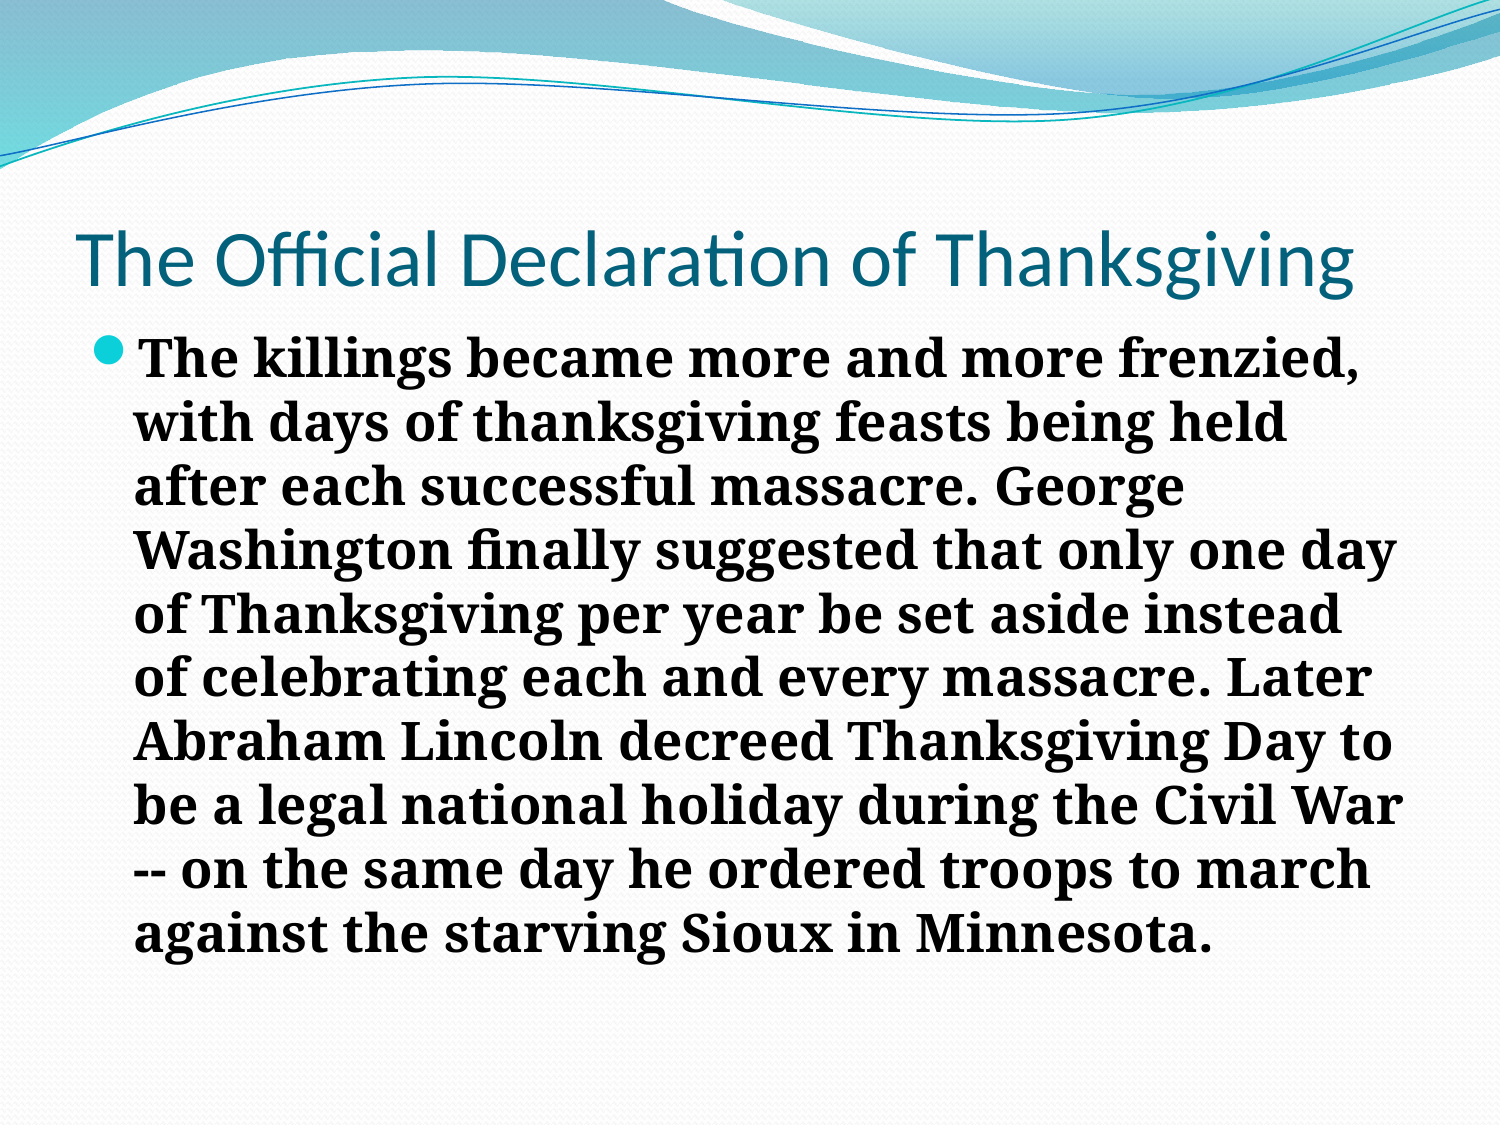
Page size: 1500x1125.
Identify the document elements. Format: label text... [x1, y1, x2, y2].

list The killings became more and more frenzied, with days of thanksgiving feasts being held after each successful massacre. George Washington finally suggested that only one day of Thanksgiving per year be set aside instead of celebrating each and every massacre. Later Abraham Lincoln decreed Thanksgiving Day to be a legal national holiday during the Civil War -- on the same day he ordered troops to march against the starving Sioux in Minnesota. [75, 317, 1425, 1038]
title The Official Declaration of Thanksgiving [75, 115, 1425, 303]
